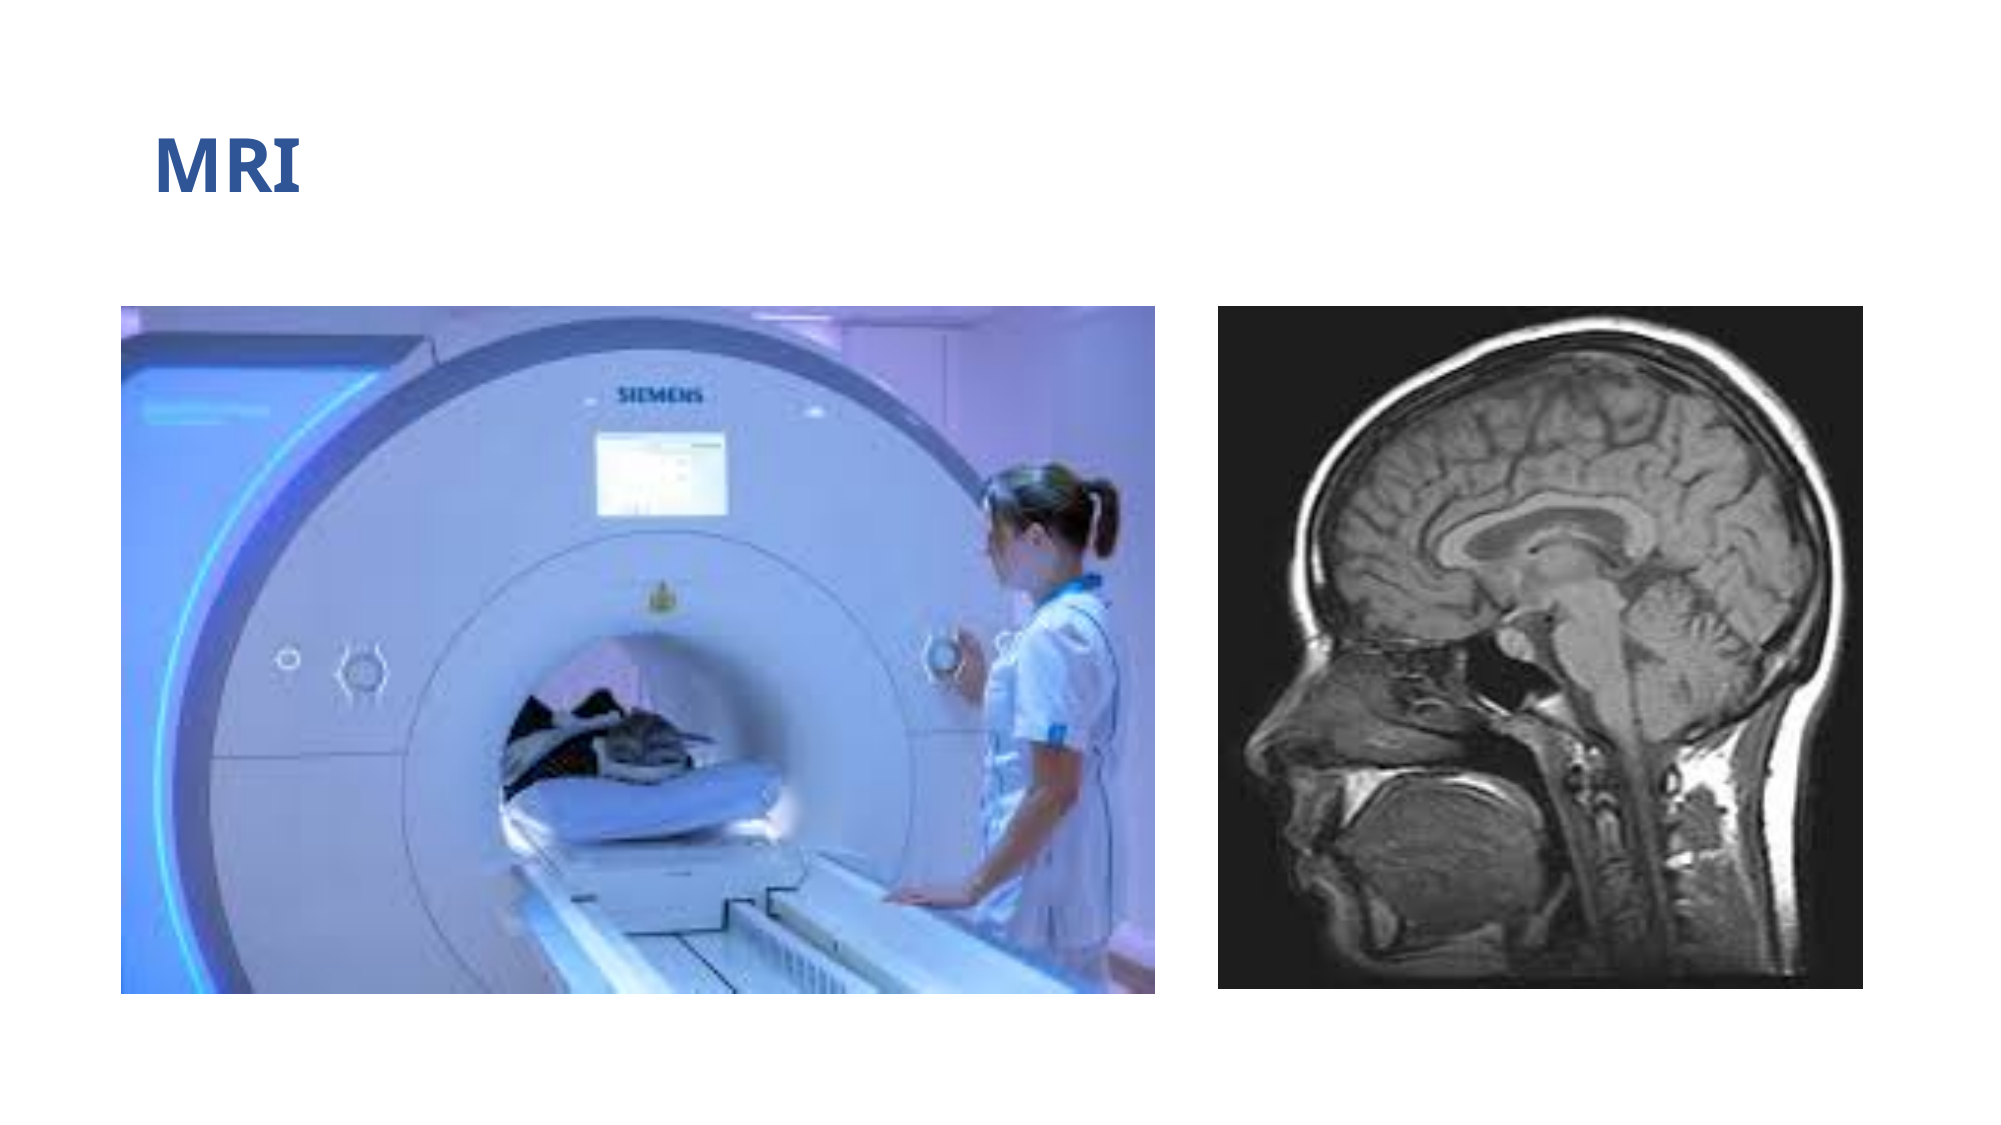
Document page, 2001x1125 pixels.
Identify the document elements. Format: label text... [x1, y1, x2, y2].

title MRI [137, 59, 1863, 278]
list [121, 306, 1155, 994]
picture [1218, 306, 1863, 989]
